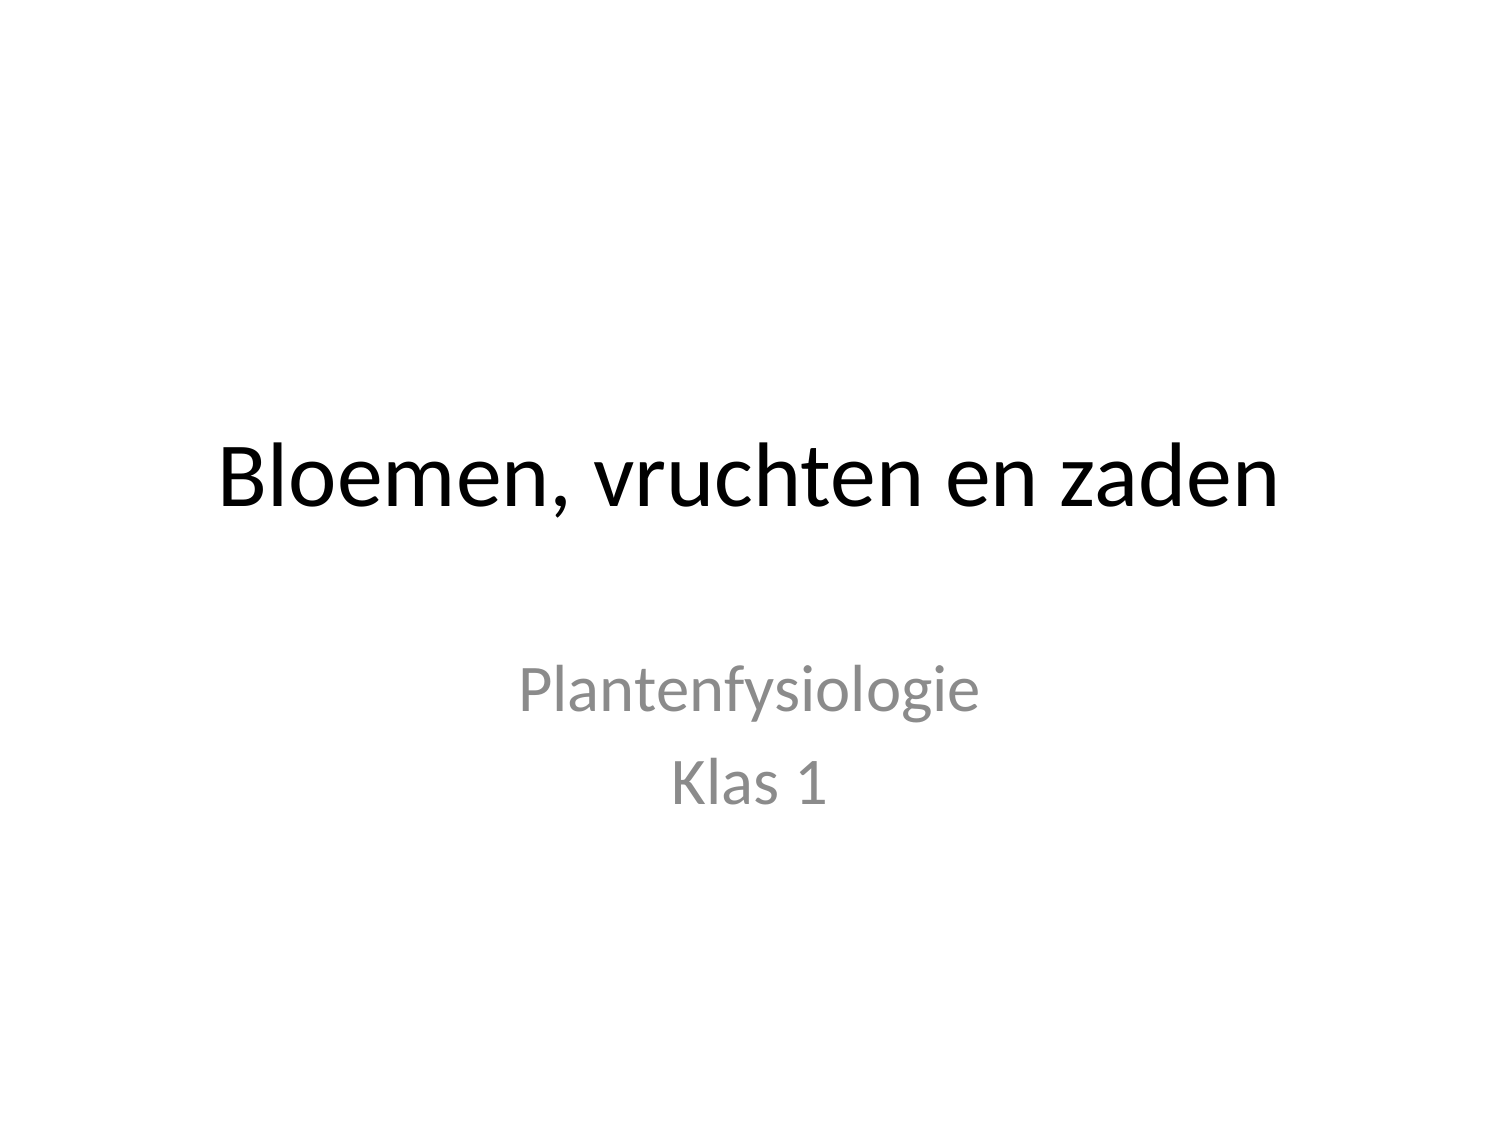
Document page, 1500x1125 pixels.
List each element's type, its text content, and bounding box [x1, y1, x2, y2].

subtitle Plantenfysiologie Klas 1 [225, 637, 1275, 925]
title Bloemen, vruchten en zaden [112, 349, 1388, 591]
